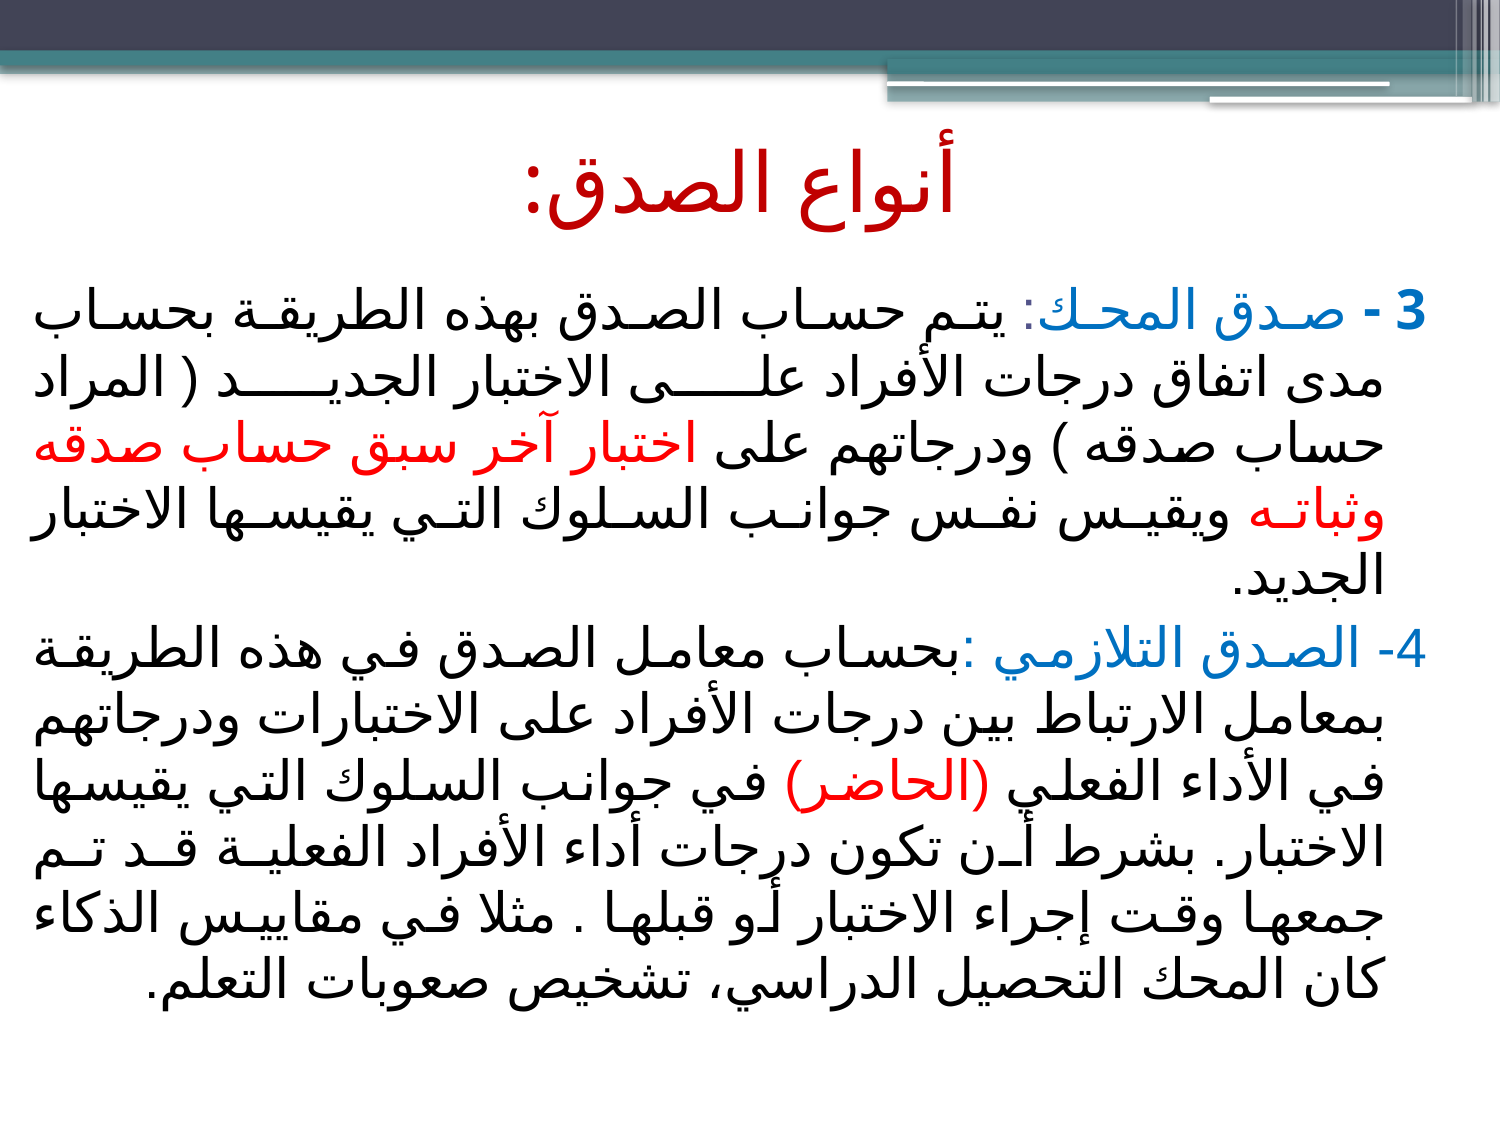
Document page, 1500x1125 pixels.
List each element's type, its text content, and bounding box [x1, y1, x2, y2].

title أنواع الصدق: [64, 113, 1415, 245]
list 3 - صدق المحك: يتم حساب الصدق بهذه الطريقة بحساب مدى اتفاق درجات الأفراد على الاختبار الجديد ( المراد حساب صدقه ) ودرجاتهم على اختبار آخر سبق حساب صدقه وثباته ويقيس نفس جوانب السلوك التي يقيسها الاختبار الجديد. 4- الصدق التلازمي :بحساب معامل الصدق في هذه الطريقة بمعامل الارتباط بين درجات الأفراد على الاختبارات ودرجاتهم في الأداء الفعلي (الحاضر) في جوانب السلوك التي يقيسها الاختبار. بشرط أن تكون درجات أداء الأفراد الفعلية قد تم جمعها وقت إجراء الاختبار أو قبلها . مثلا في مقاييس الذكاء كان المحك التحصيل الدراسي، تشخيص صعوبات التعلم. [17, 267, 1459, 1079]
